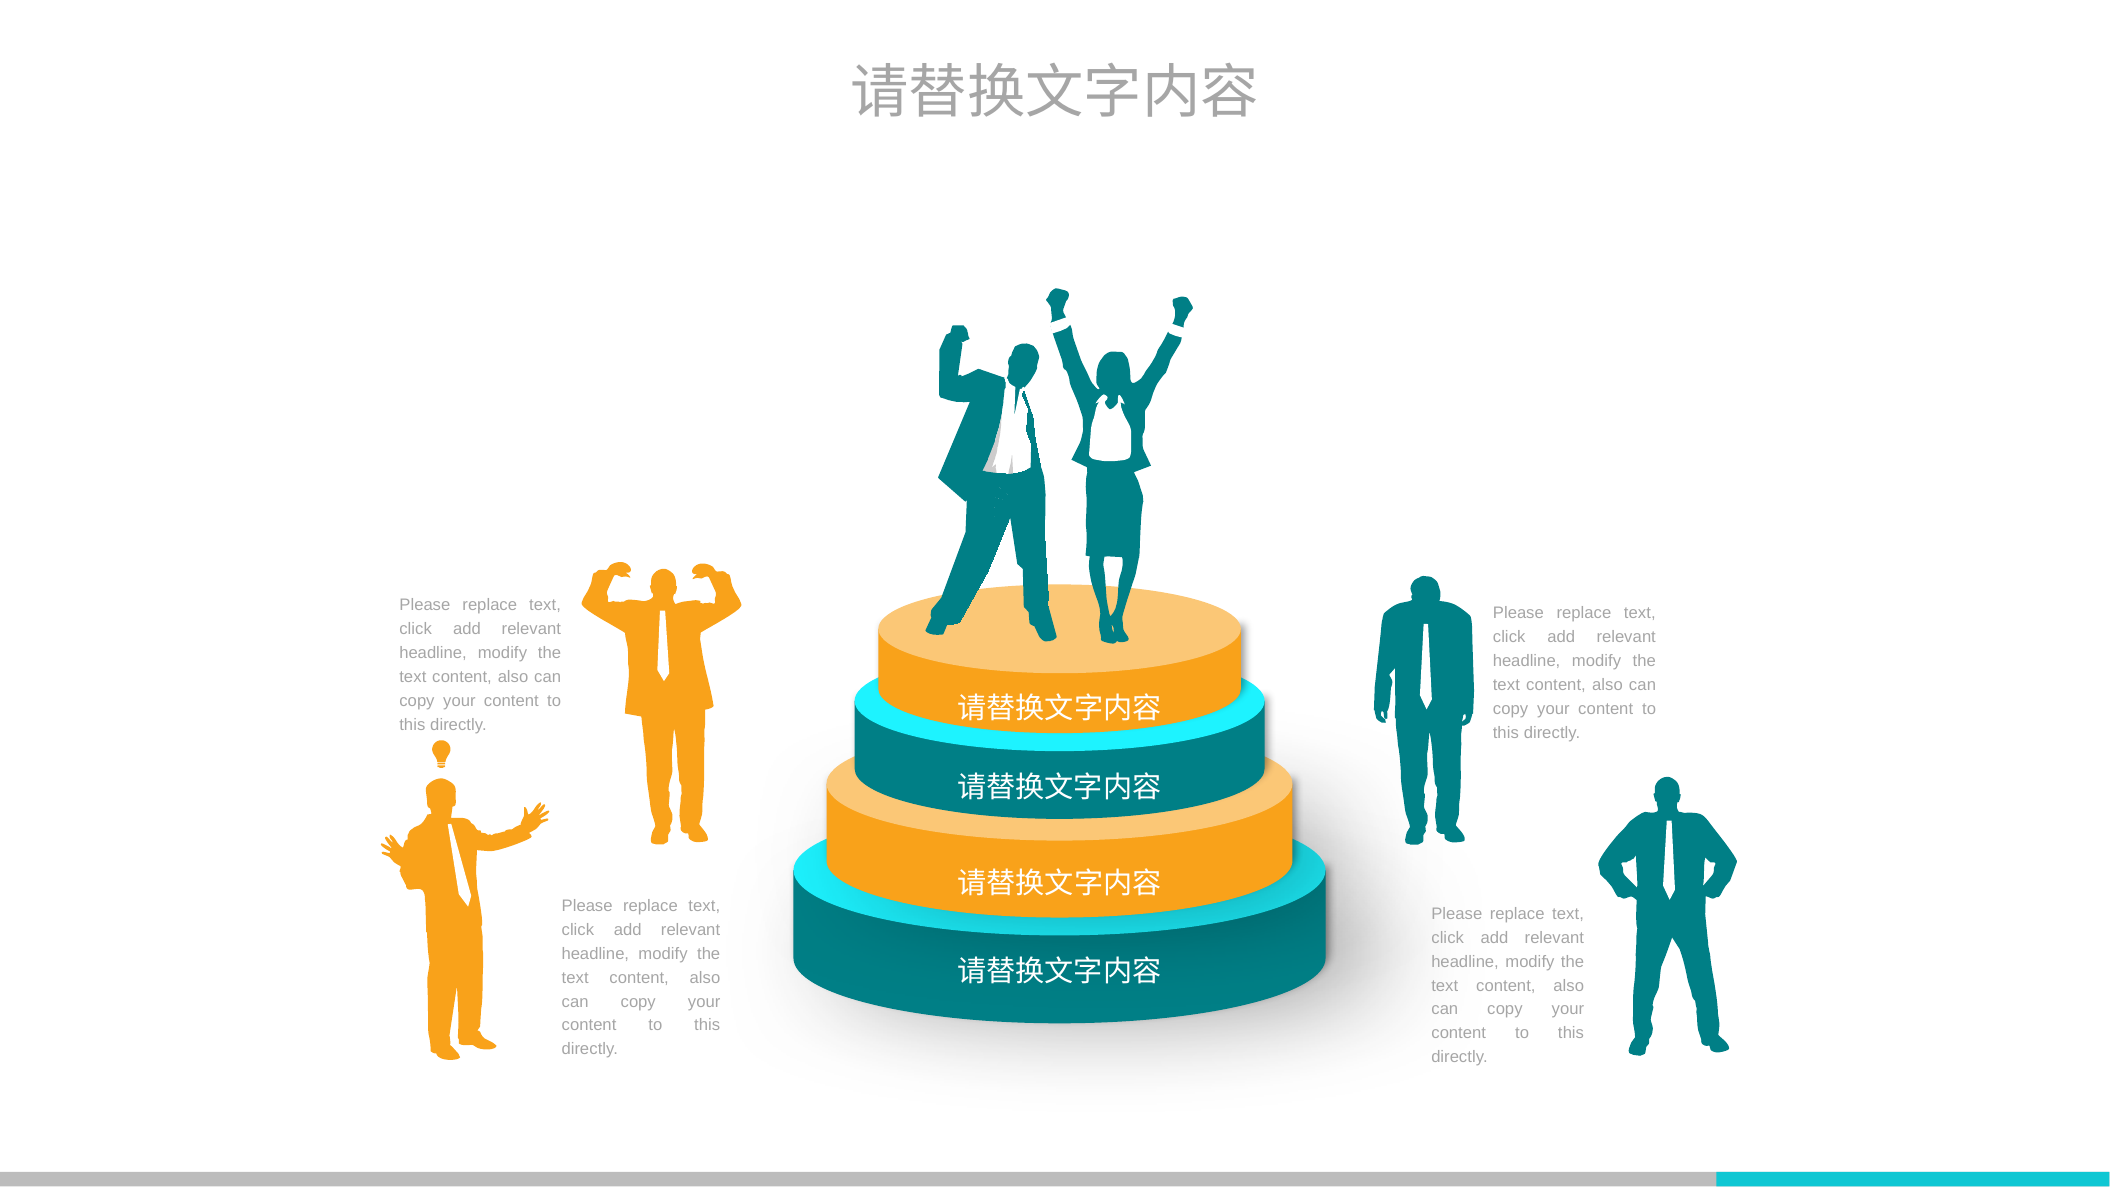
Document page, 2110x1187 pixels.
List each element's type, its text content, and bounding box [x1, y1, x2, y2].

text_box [380, 740, 550, 1060]
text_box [581, 562, 742, 845]
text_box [1373, 575, 1475, 845]
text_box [1598, 776, 1737, 1056]
text_box Please replace text, click add relevant headline, modify the text content, also can copy your content to this directly. [561, 890, 721, 1059]
text_box Please replace text, click add relevant headline, modify the text content, also can copy your content to this directly. [399, 590, 562, 734]
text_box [926, 288, 1193, 644]
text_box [826, 726, 1293, 918]
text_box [878, 584, 1241, 734]
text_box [793, 805, 1326, 1024]
text_box Please replace text, click add relevant headline, modify the text content, also can copy your content to this directly. [1492, 598, 1657, 742]
text_box 请替换文字内容 [820, 32, 1289, 124]
text_box Please replace text, click add relevant headline, modify the text content, also can copy your content to this directly. [1431, 898, 1585, 1067]
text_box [854, 650, 1265, 819]
